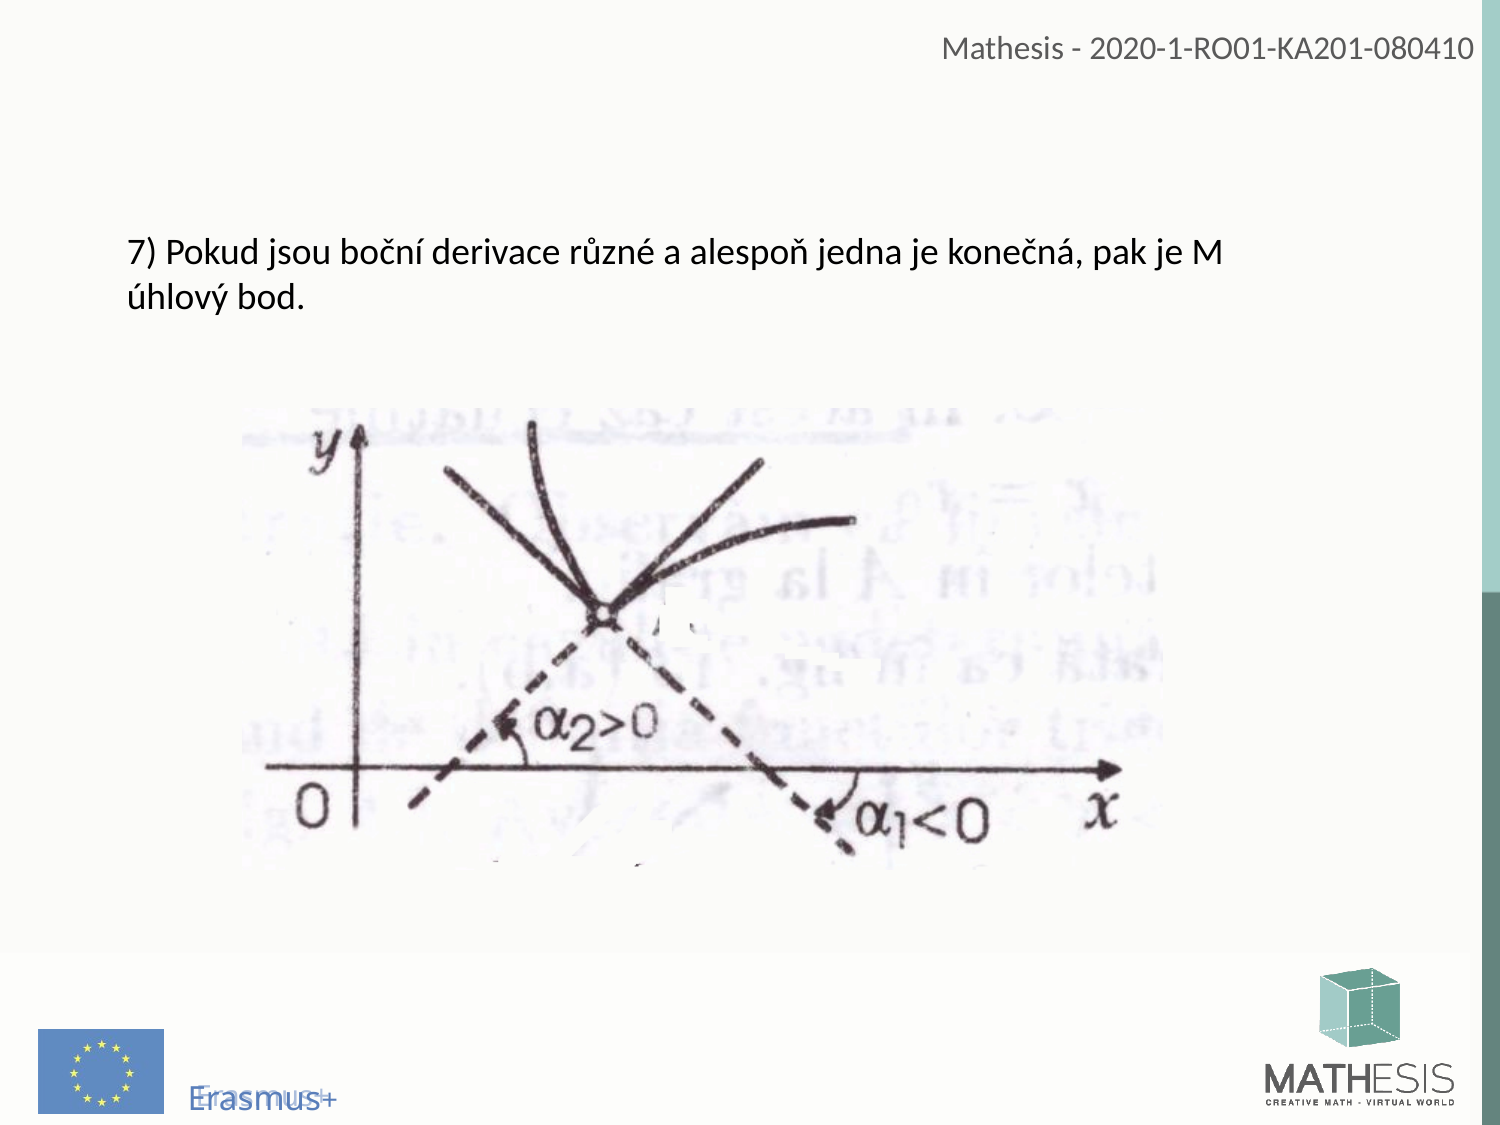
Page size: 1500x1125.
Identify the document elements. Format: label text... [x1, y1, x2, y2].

picture [241, 408, 1163, 870]
text_box 7) Pokud jsou boční derivace různé a alespoň jedna je konečná, pak je M úhlový bod. [112, 219, 1270, 325]
